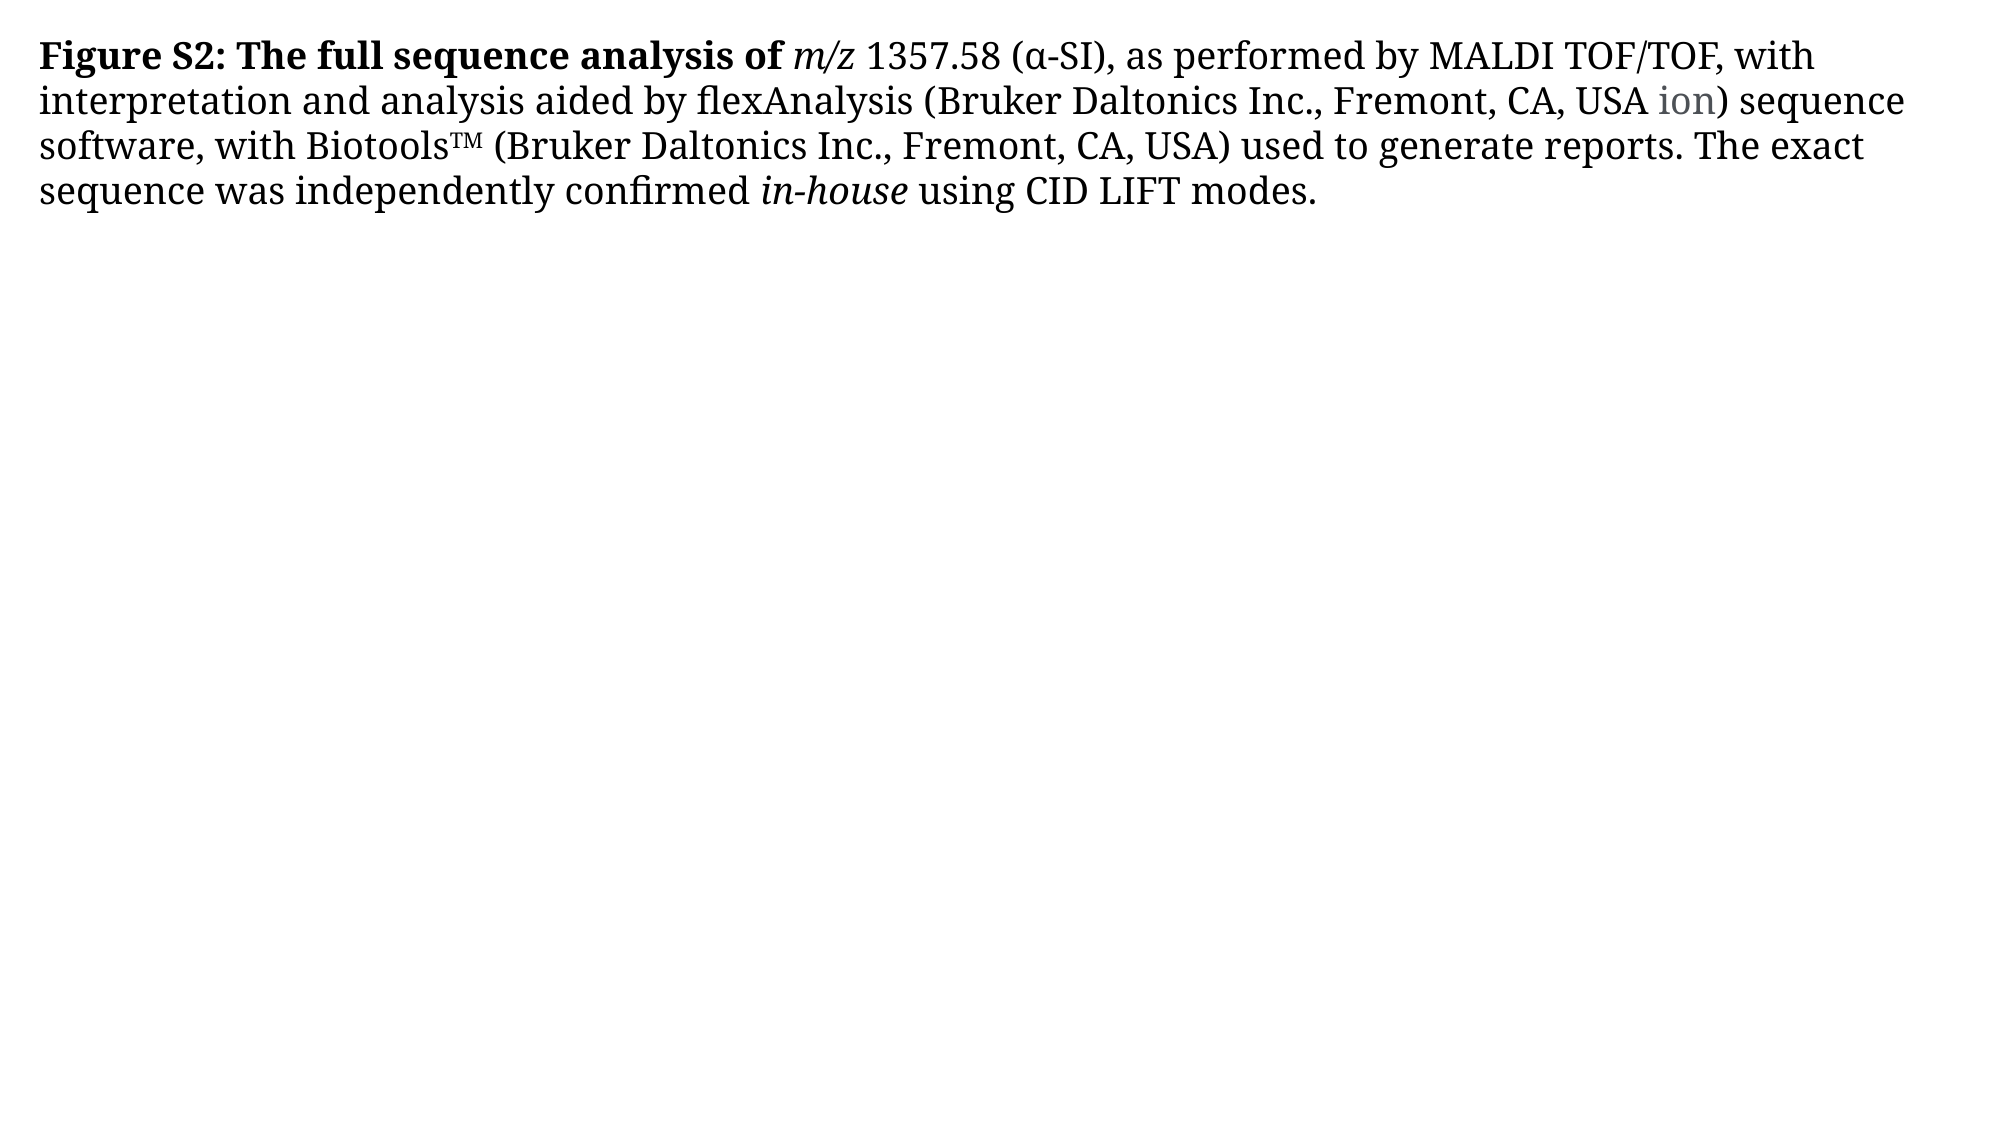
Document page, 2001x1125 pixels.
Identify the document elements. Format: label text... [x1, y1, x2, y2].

text_box Figure S2: The full sequence analysis of m/z 1357.58 (α-SI), as performed by MALDI TOF/TOF, with interpretation and analysis aided by flexAnalysis (Bruker Daltonics Inc., Fremont, CA, USA ion) sequence software, with BiotoolsTM (Bruker Daltonics Inc., Fremont, CA, USA) used to generate reports. The exact sequence was independently confirmed in-house using CID LIFT modes. [24, 24, 1937, 310]
